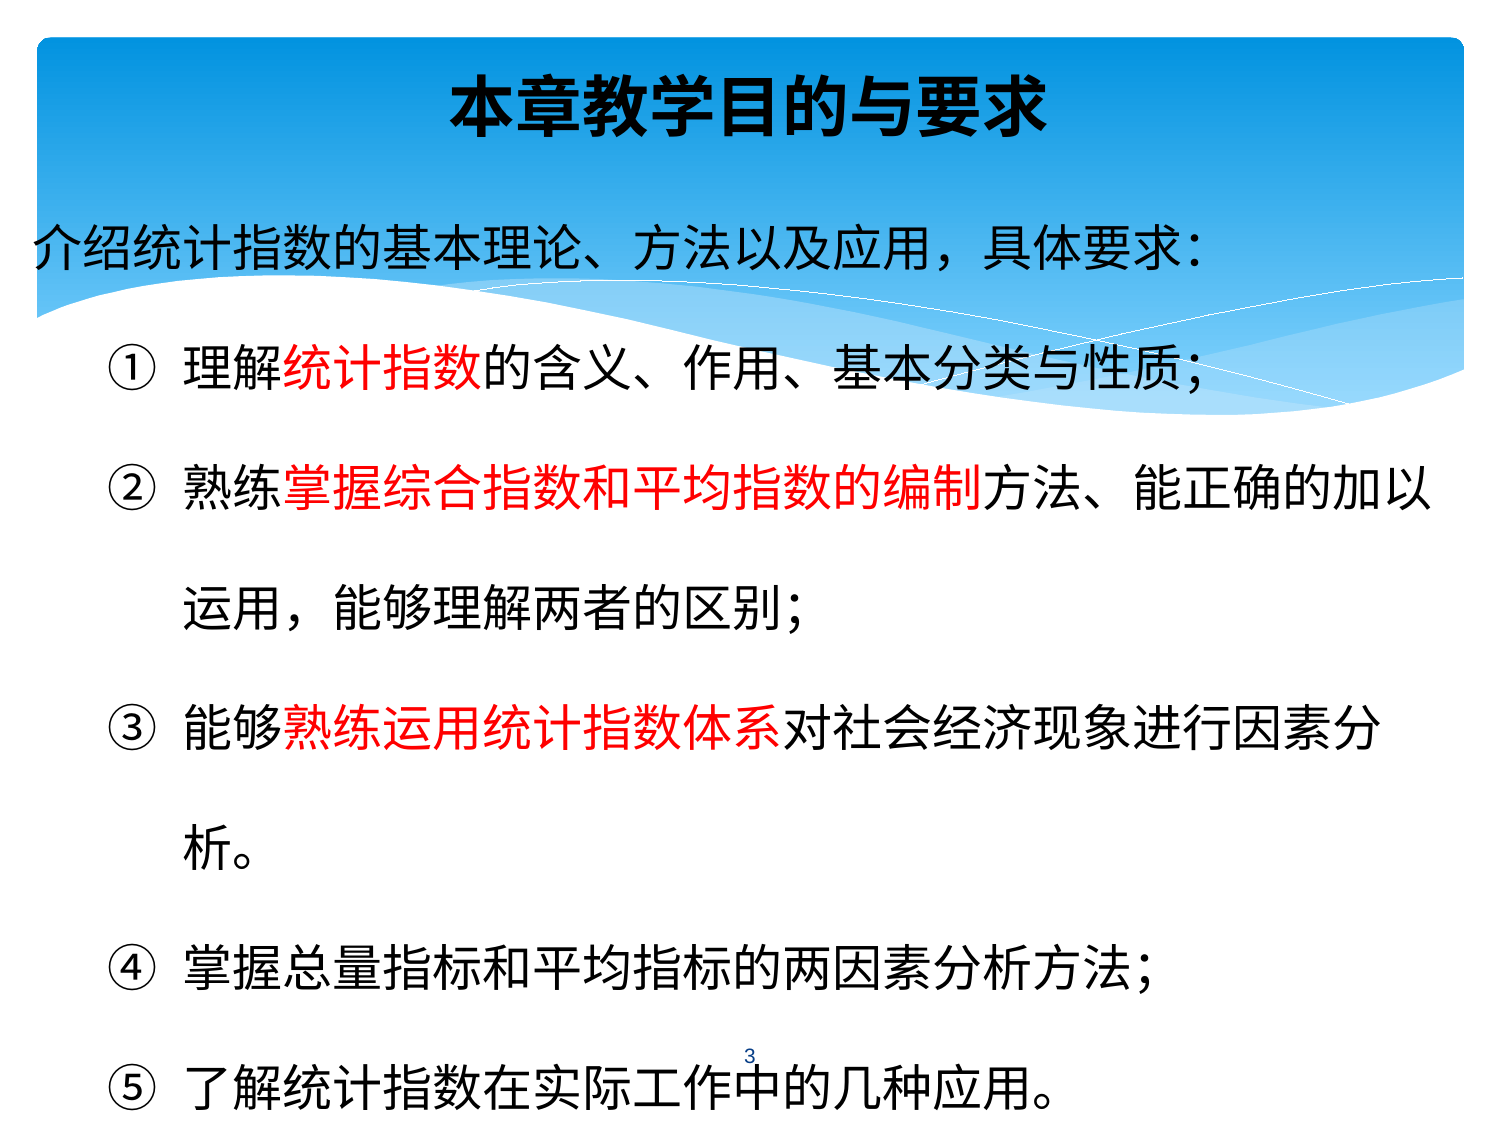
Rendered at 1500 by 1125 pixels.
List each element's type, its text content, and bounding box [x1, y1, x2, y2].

title 本章教学目的与要求 [48, 37, 1450, 148]
text_box 介绍统计指数的基本理论、方法以及应用，具体要求： 理解统计指数的含义、作用、基本分类与性质； 熟练掌握综合指数和平均指数的编制方法、能正确的加以运用，能够理解两者的区别； 能够熟练运用统计指数体系对社会经济现象进行因素分析。 掌握总量指标和平均指标的两因素分析方法； 了解统计指数在实际工作中的几种应用。 [17, 148, 1471, 1124]
